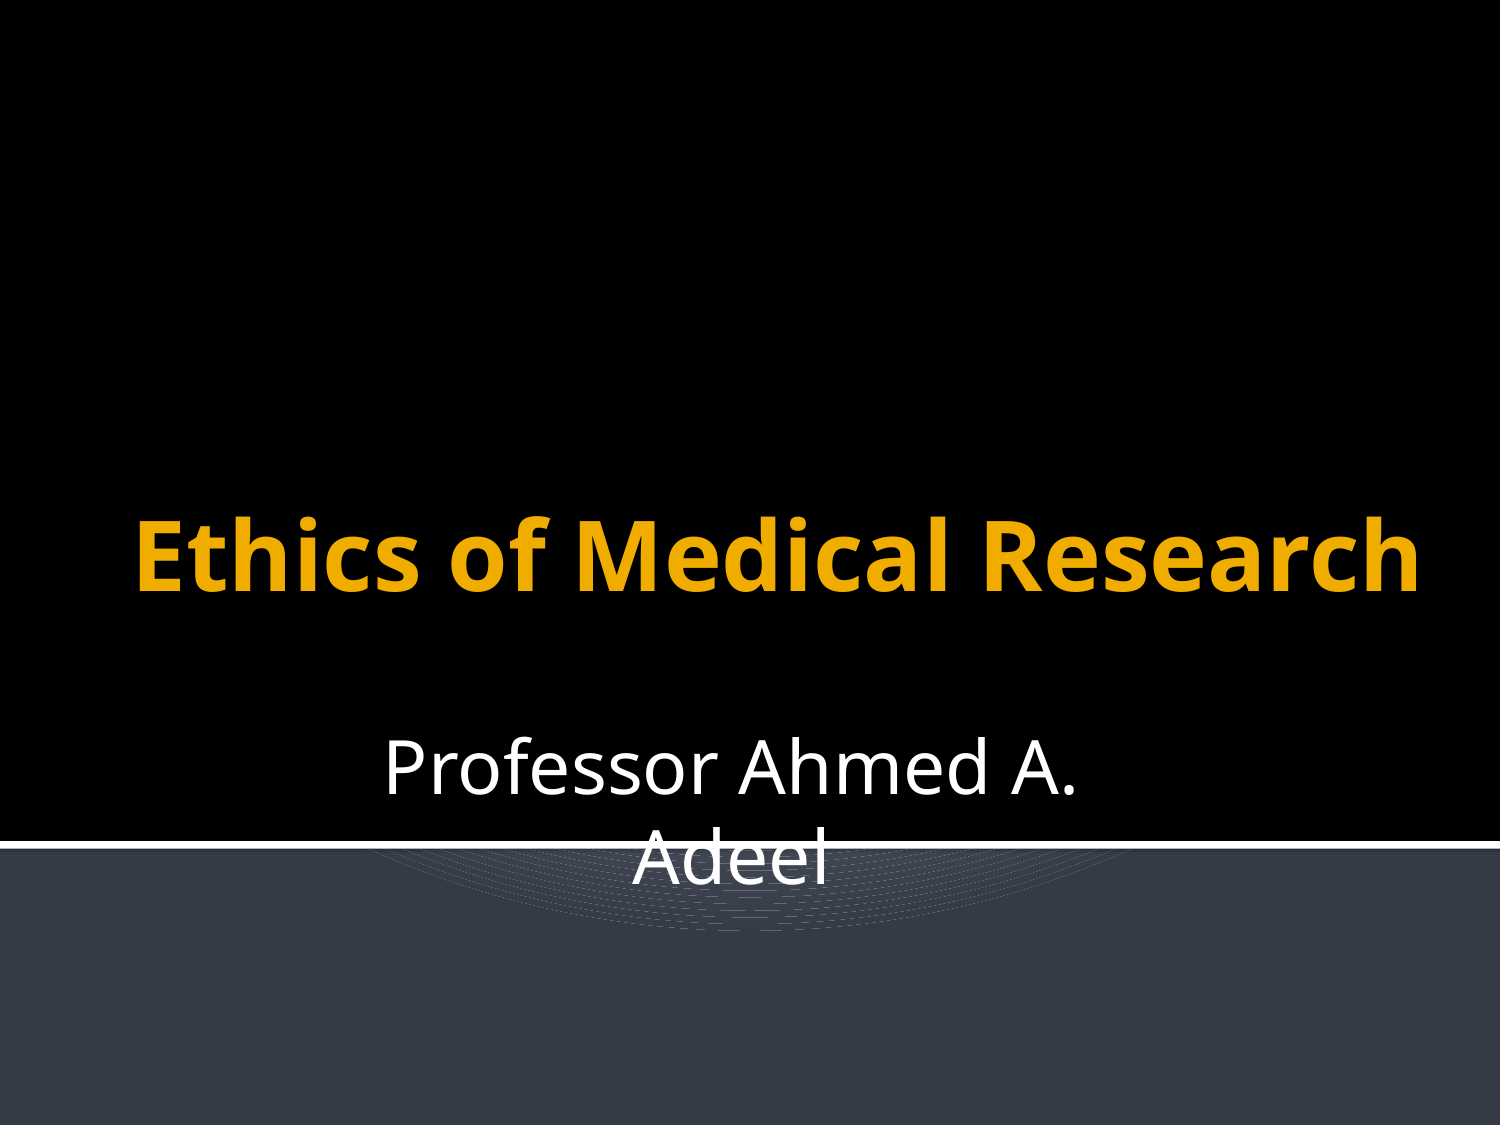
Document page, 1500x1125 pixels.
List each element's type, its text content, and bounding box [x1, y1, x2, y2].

text_box Professor Ahmed A. Adeel [312, 712, 1150, 908]
title Ethics of Medical Research [112, 493, 1438, 768]
